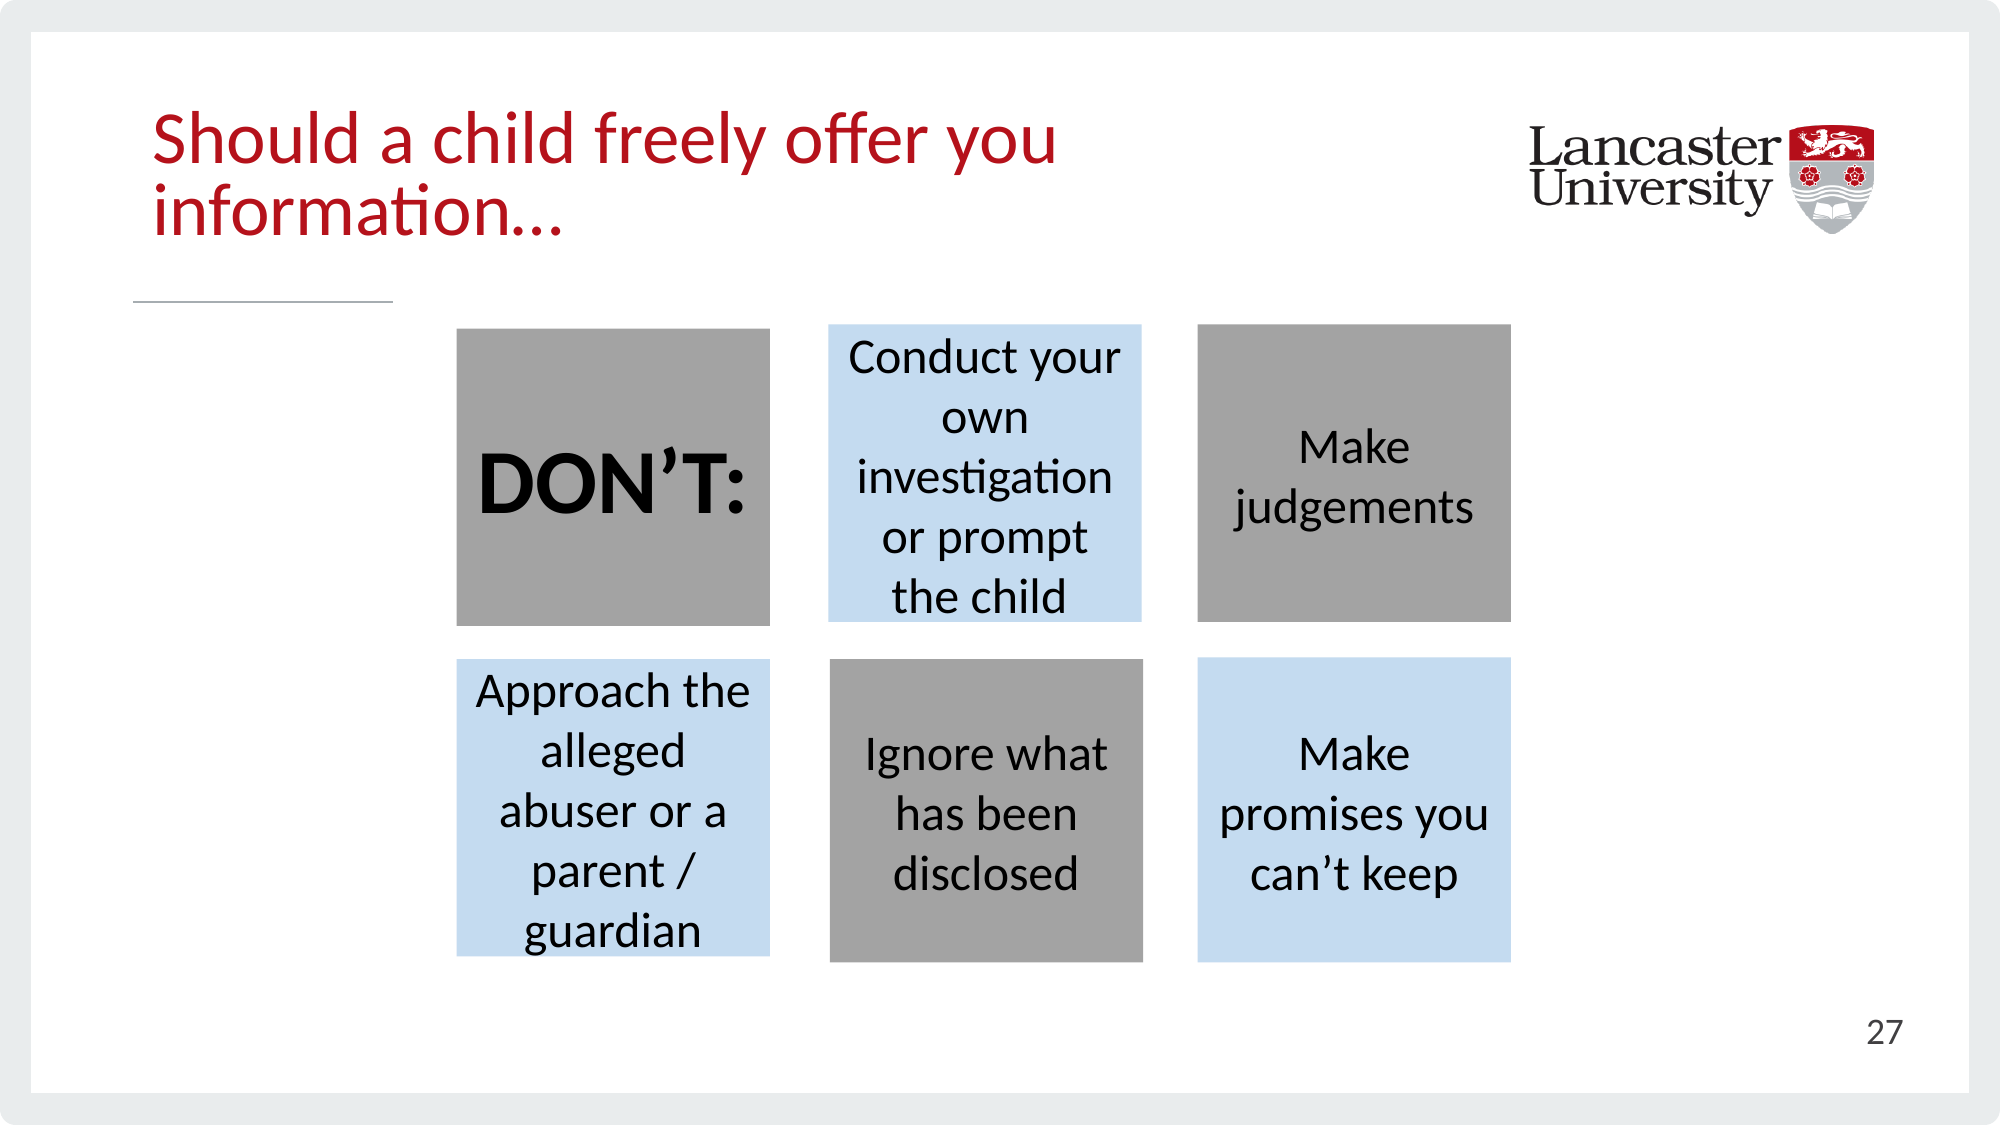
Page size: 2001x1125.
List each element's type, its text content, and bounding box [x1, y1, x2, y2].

text_box Conduct your own investigation or prompt the child [827, 323, 1143, 623]
text_box Ignore what has been disclosed [829, 658, 1144, 963]
slide_number 27 [1468, 999, 1919, 1060]
text_box Approach the alleged abuser or a parent / guardian [456, 658, 771, 957]
title Should a child freely offer you information… [137, 78, 1284, 279]
text_box Make promises you can’t keep [1197, 656, 1512, 963]
text_box Make judgements [1197, 323, 1512, 623]
text_box DON’T: [456, 327, 771, 627]
